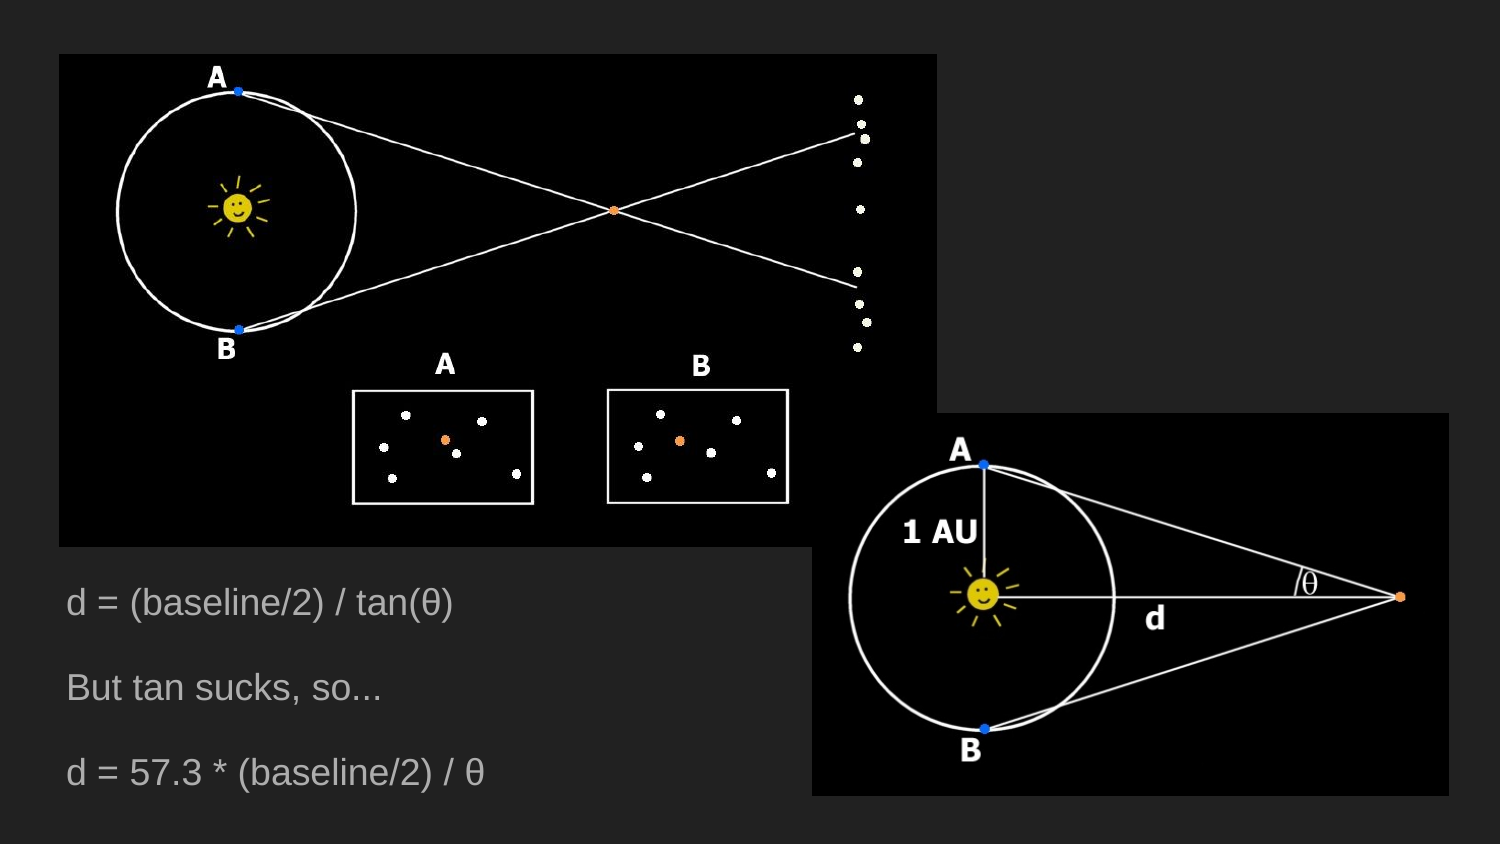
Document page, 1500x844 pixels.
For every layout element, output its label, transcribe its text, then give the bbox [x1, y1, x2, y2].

list d = (baseline/2) / tan(θ) But tan sucks, so... d = 57.3 * (baseline/2) / θ [51, 556, 807, 750]
picture [59, 54, 1450, 796]
